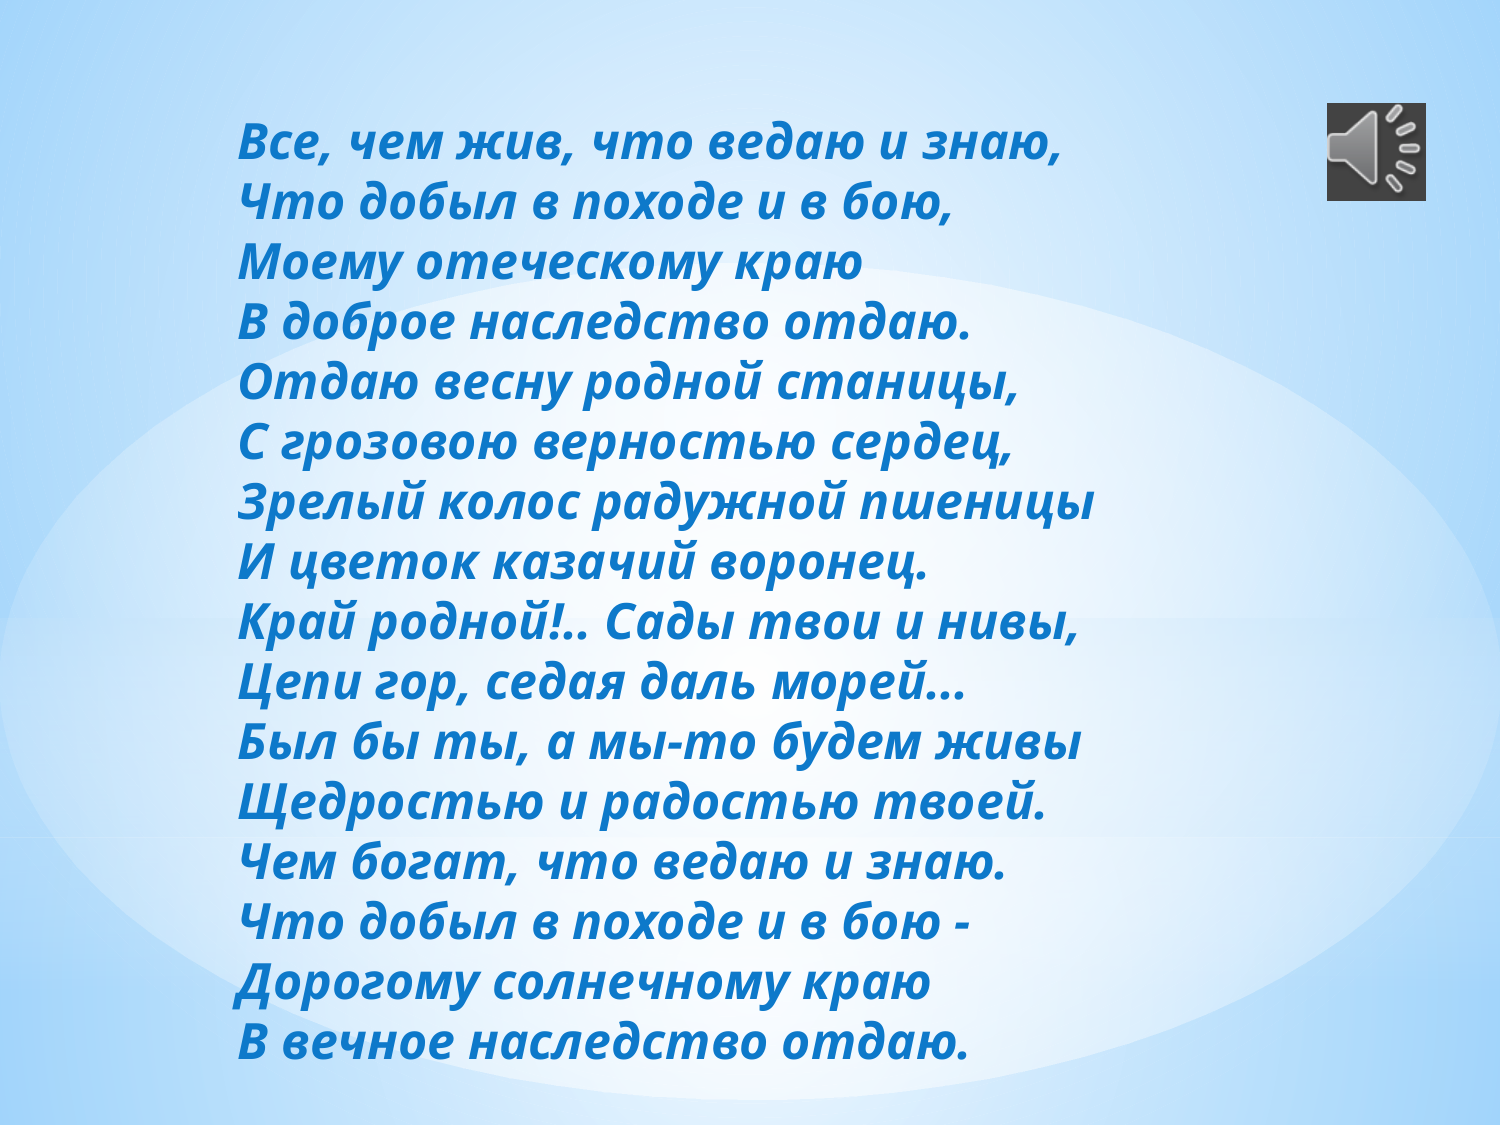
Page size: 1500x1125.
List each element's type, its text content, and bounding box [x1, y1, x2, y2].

picture [1326, 101, 1427, 202]
text_box Все, чем жив, что ведаю и знаю, Что добыл в походе и в бою, Моему отеческому краю В доброе наследство отдаю. Отдаю весну родной станицы, С грозовою верностью сердец, Зрелый колос радужной пшеницы И цветок казачий воронец. Край родной!.. Сады твои и нивы, Цепи гор, седая даль морей... Был бы ты, а мы-то будем живы Щедростью и радостью твоей. Чем богат, что ведаю и знаю. Что добыл в походе и в бою - Дорогому солнечному краю В вечное наследство отдаю. [222, 101, 1329, 1077]
